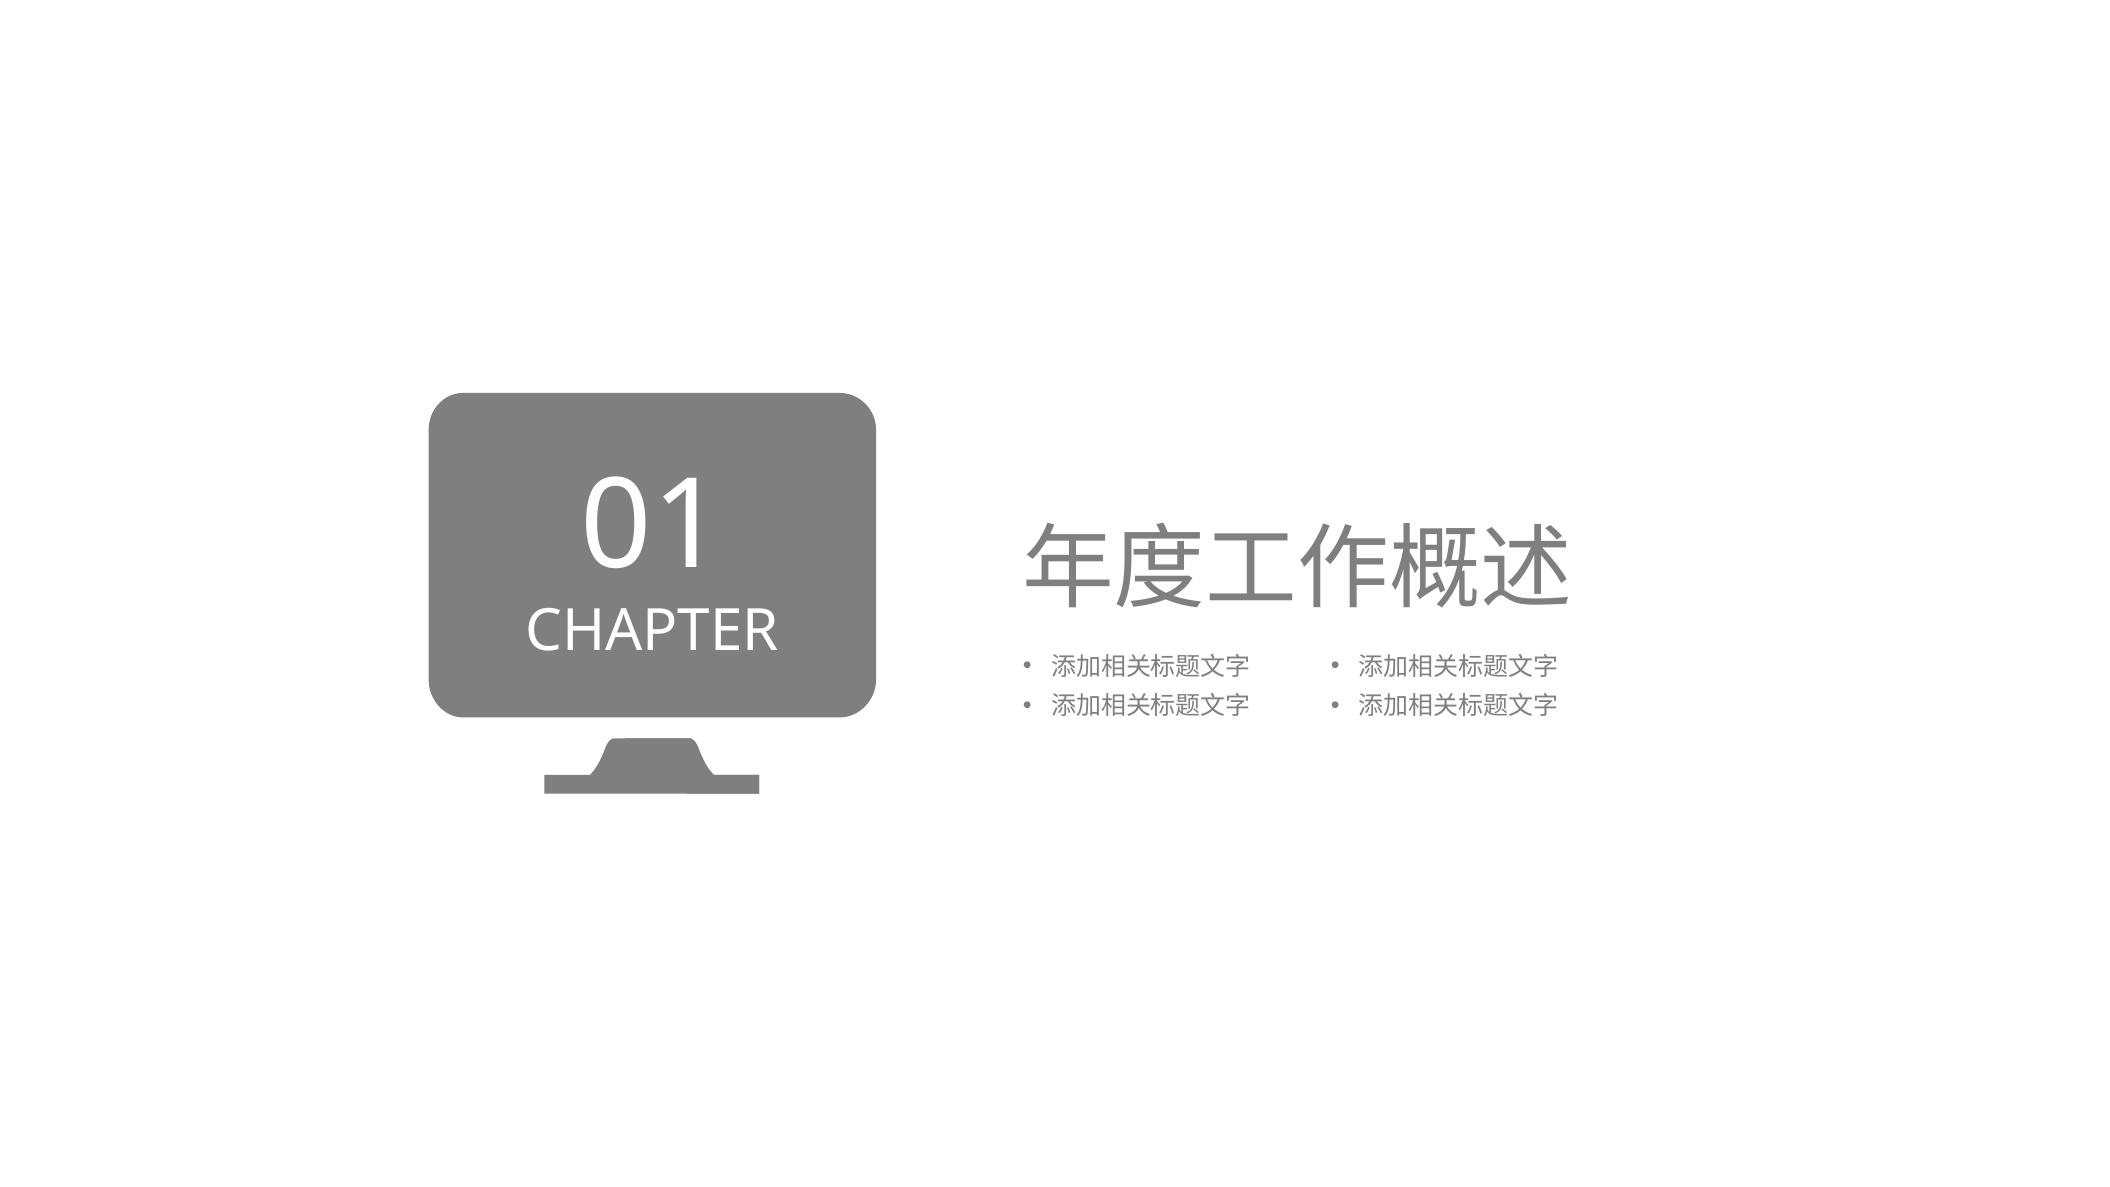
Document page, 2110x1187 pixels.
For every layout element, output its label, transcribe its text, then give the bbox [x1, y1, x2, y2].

text_box 添加相关标题文字 [1008, 682, 1266, 727]
text_box 添加相关标题文字 [1316, 682, 1574, 727]
text_box 添加相关标题文字 [1008, 642, 1266, 682]
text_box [428, 392, 876, 794]
text_box 年度工作概述 [1022, 508, 1576, 620]
text_box 添加相关标题文字 [1316, 642, 1574, 682]
